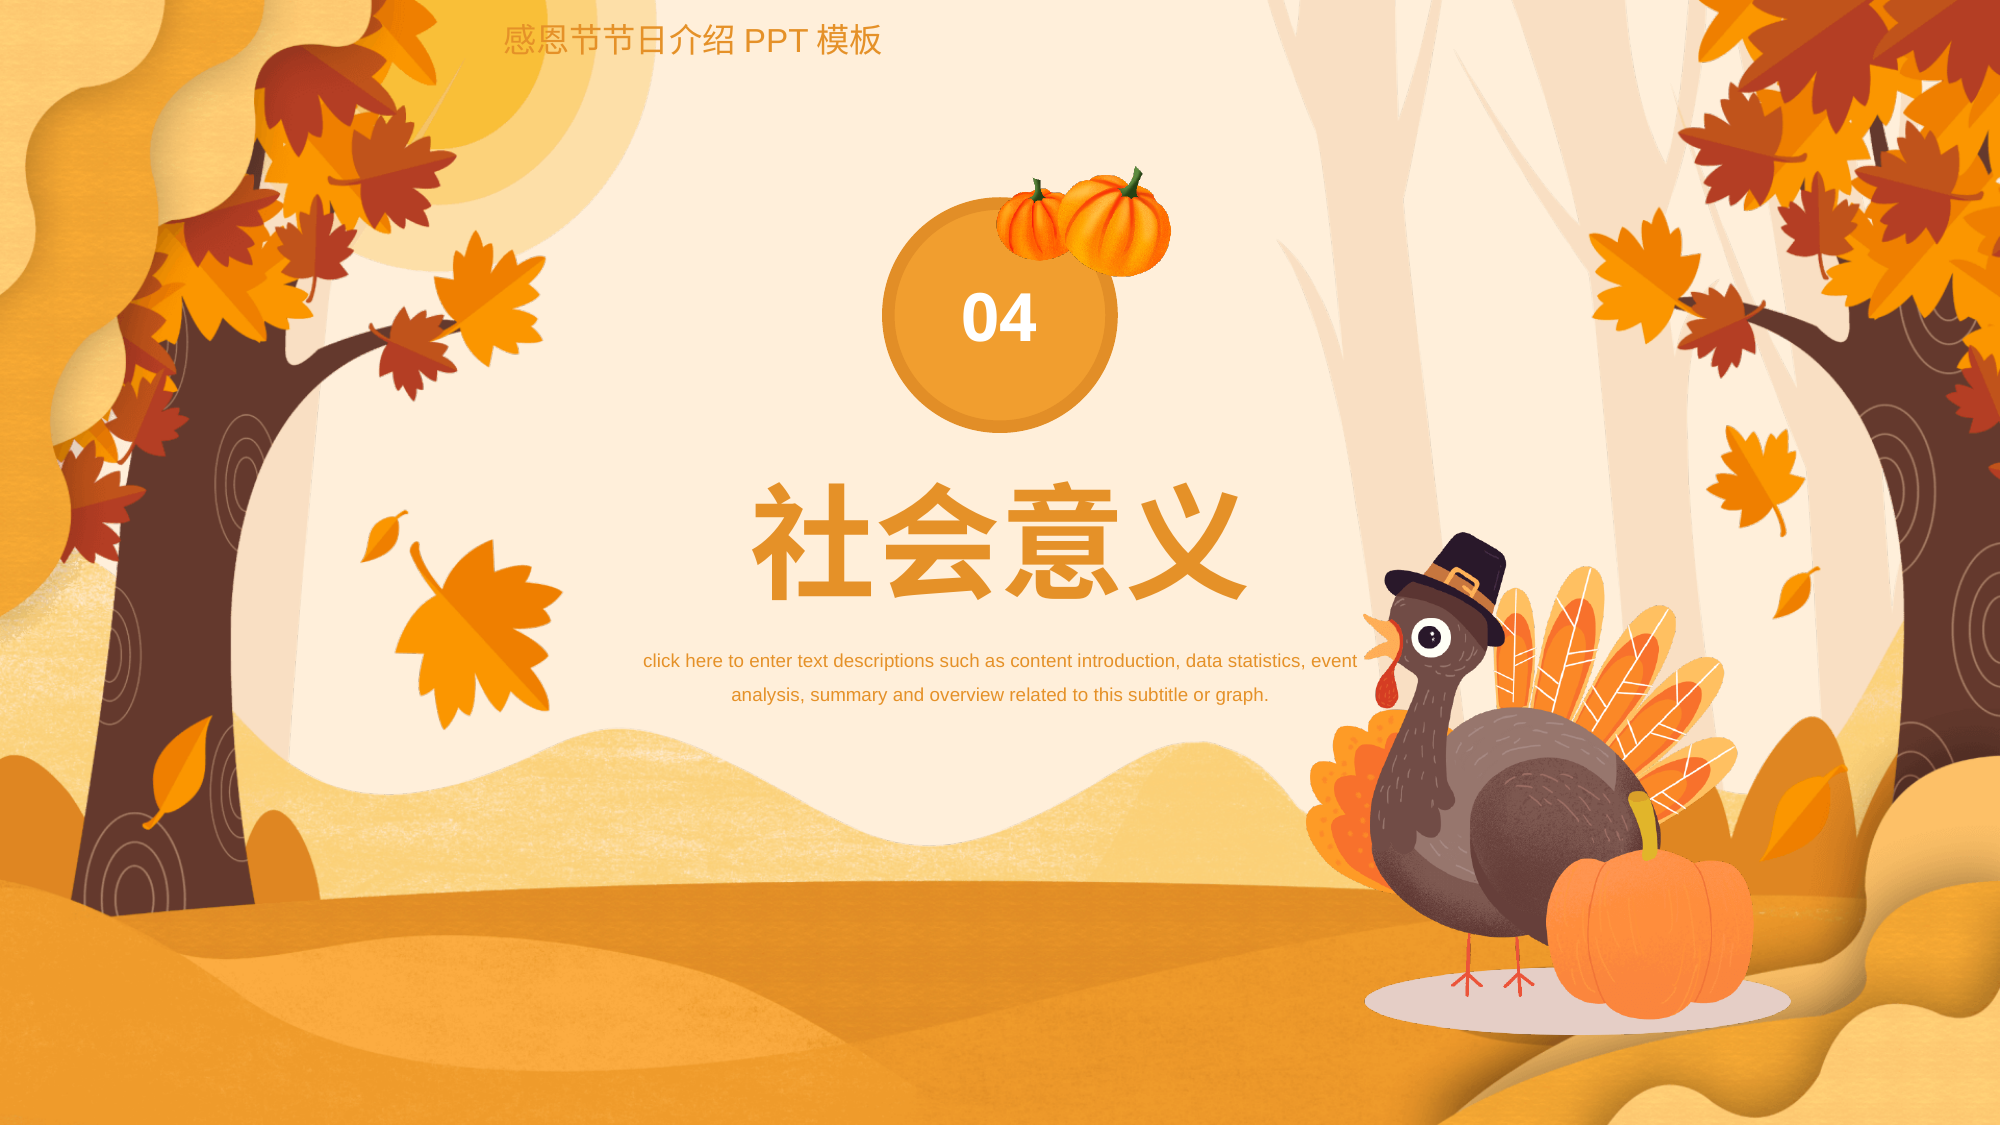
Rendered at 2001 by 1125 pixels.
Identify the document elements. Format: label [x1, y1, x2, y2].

picture [0, 0, 2000, 1125]
text_box [888, 113, 1182, 427]
